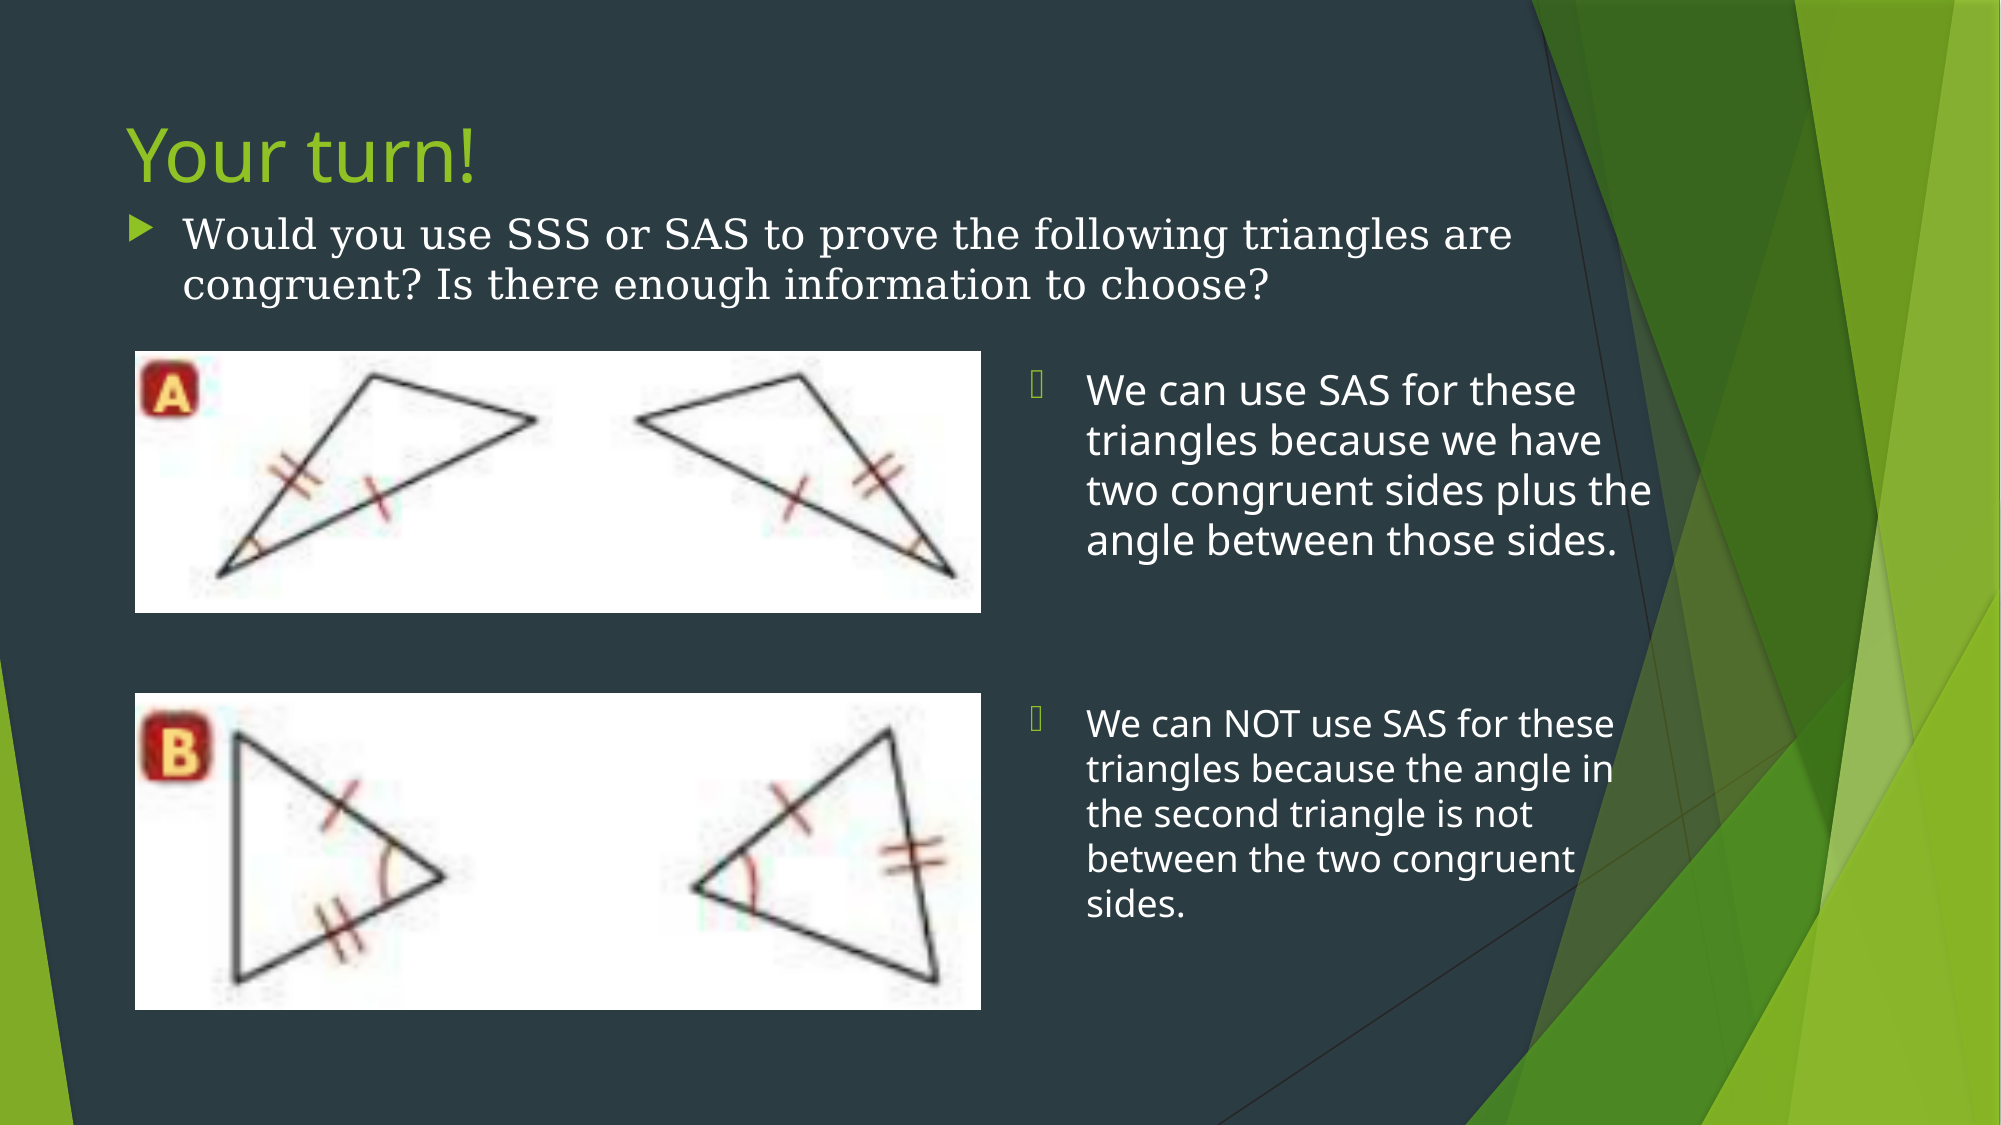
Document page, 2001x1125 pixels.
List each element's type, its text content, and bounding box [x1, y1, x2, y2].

picture [134, 351, 982, 614]
list Would you use SSS or SAS to prove the following triangles are congruent? Is there enough information to choose? [111, 200, 1542, 344]
title Your turn! [111, 99, 1522, 200]
text_box We can NOT use SAS for these triangles because the angle in the second triangle is not between the two congruent sides. [1015, 693, 1679, 933]
picture [134, 692, 982, 1010]
text_box We can use SAS for these triangles because we have two congruent sides plus the angle between those sides. [1015, 356, 1679, 571]
